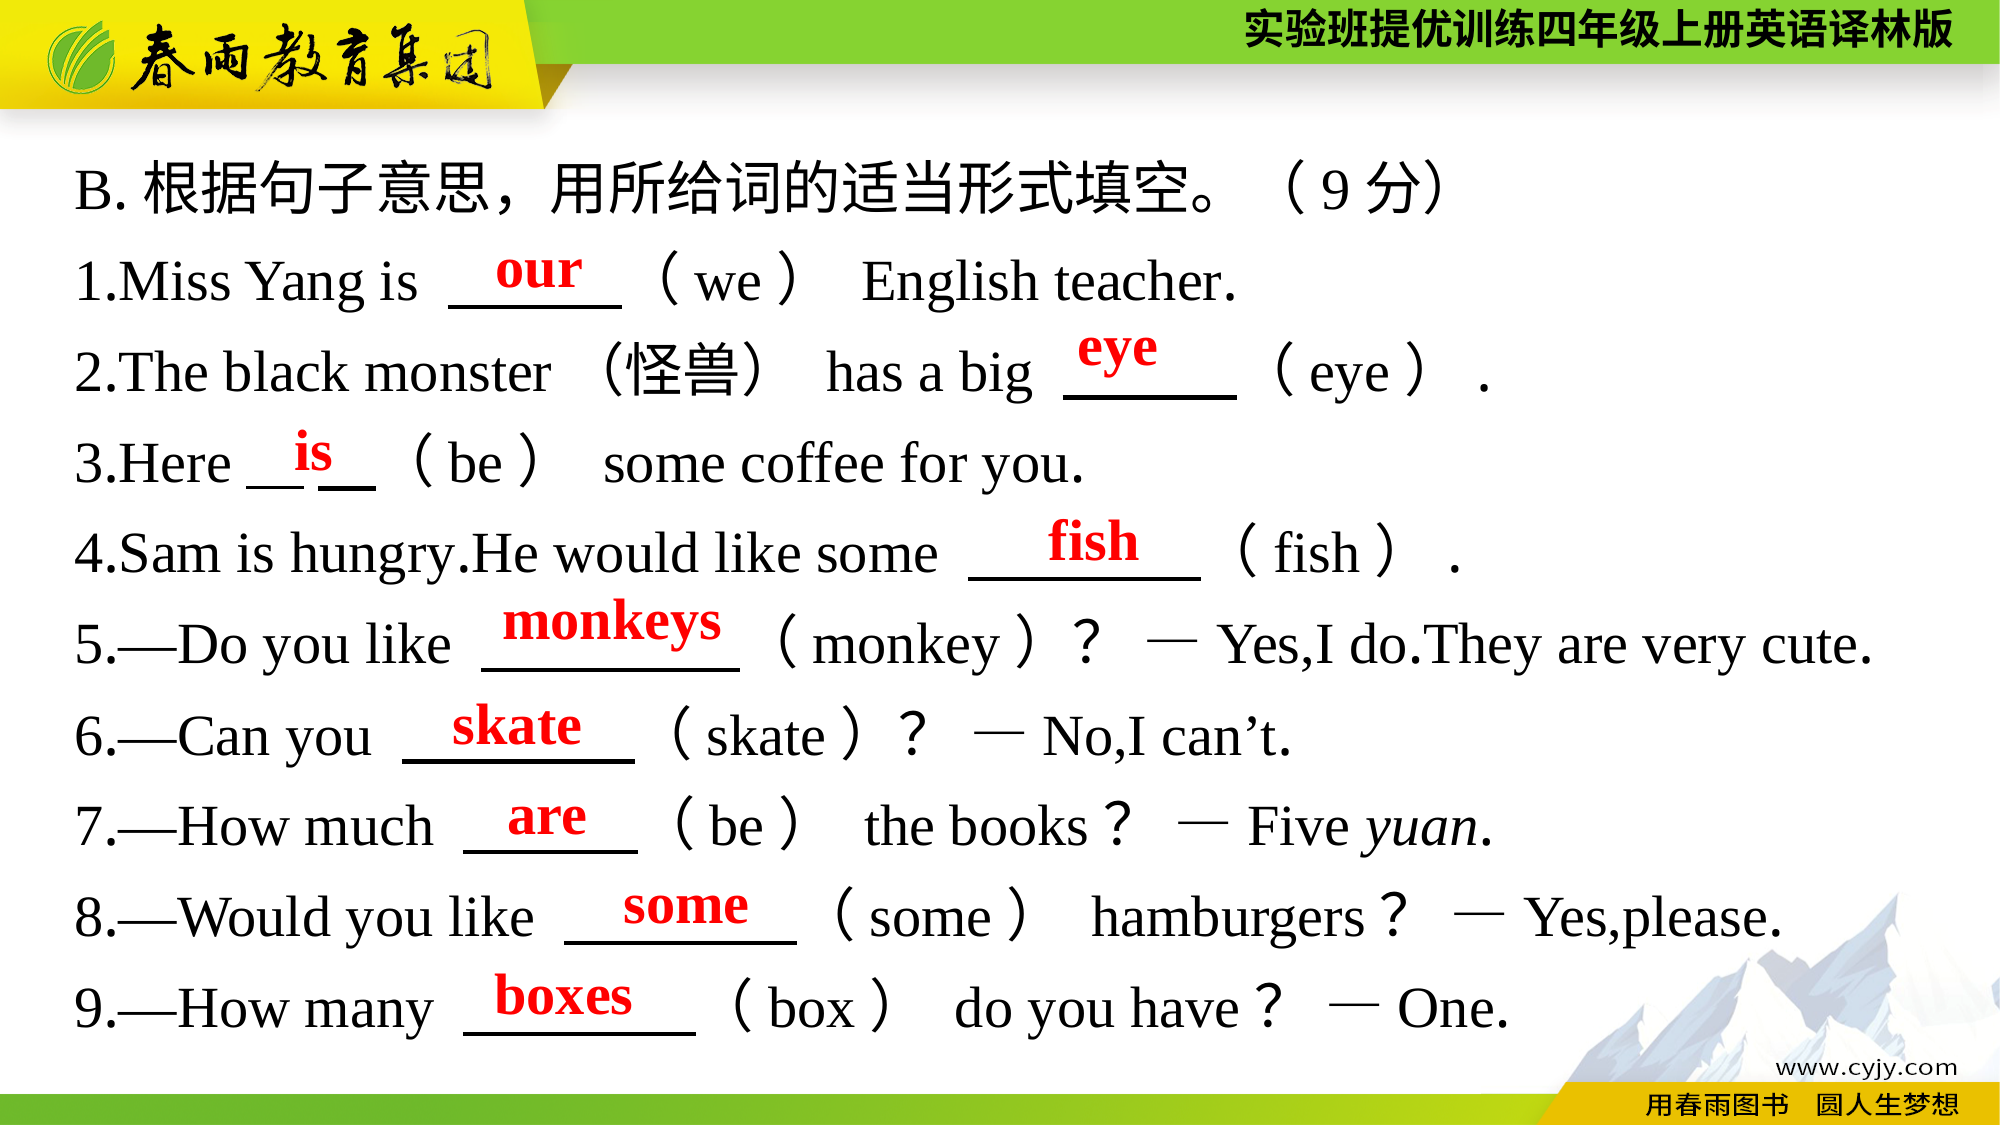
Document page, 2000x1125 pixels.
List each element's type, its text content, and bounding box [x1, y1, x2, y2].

text_box eye [1062, 299, 1174, 385]
text_box fish [1033, 494, 1155, 580]
text_box monkeys [487, 574, 738, 659]
text_box is [279, 404, 349, 490]
text_box our [480, 221, 598, 307]
picture [0, 0, 2000, 1125]
text_box some [608, 857, 765, 943]
text_box skate [437, 679, 598, 764]
text_box boxes [479, 949, 649, 1034]
text_box are [492, 769, 602, 854]
list B.根据句子意思，用所给词的适当形式填空。（9分） 1.Miss Yang is （we） English teacher. 2.The black monster（怪兽） has a big （eye）. 3.Here （be） some coffee for you. 4.Sam is hungry.He would like some （fish）. 5.—Do you like （monkey）？ —Yes,I do.They are very cute. 6.—Can you （skate）？ —No,I can’t. 7.—How much （be） the books？ —Five yuan. 8.—Would you like （some） hamburgers？ —Yes,please. 9.—How many （box） do you have？ —One. [59, 122, 1944, 1047]
